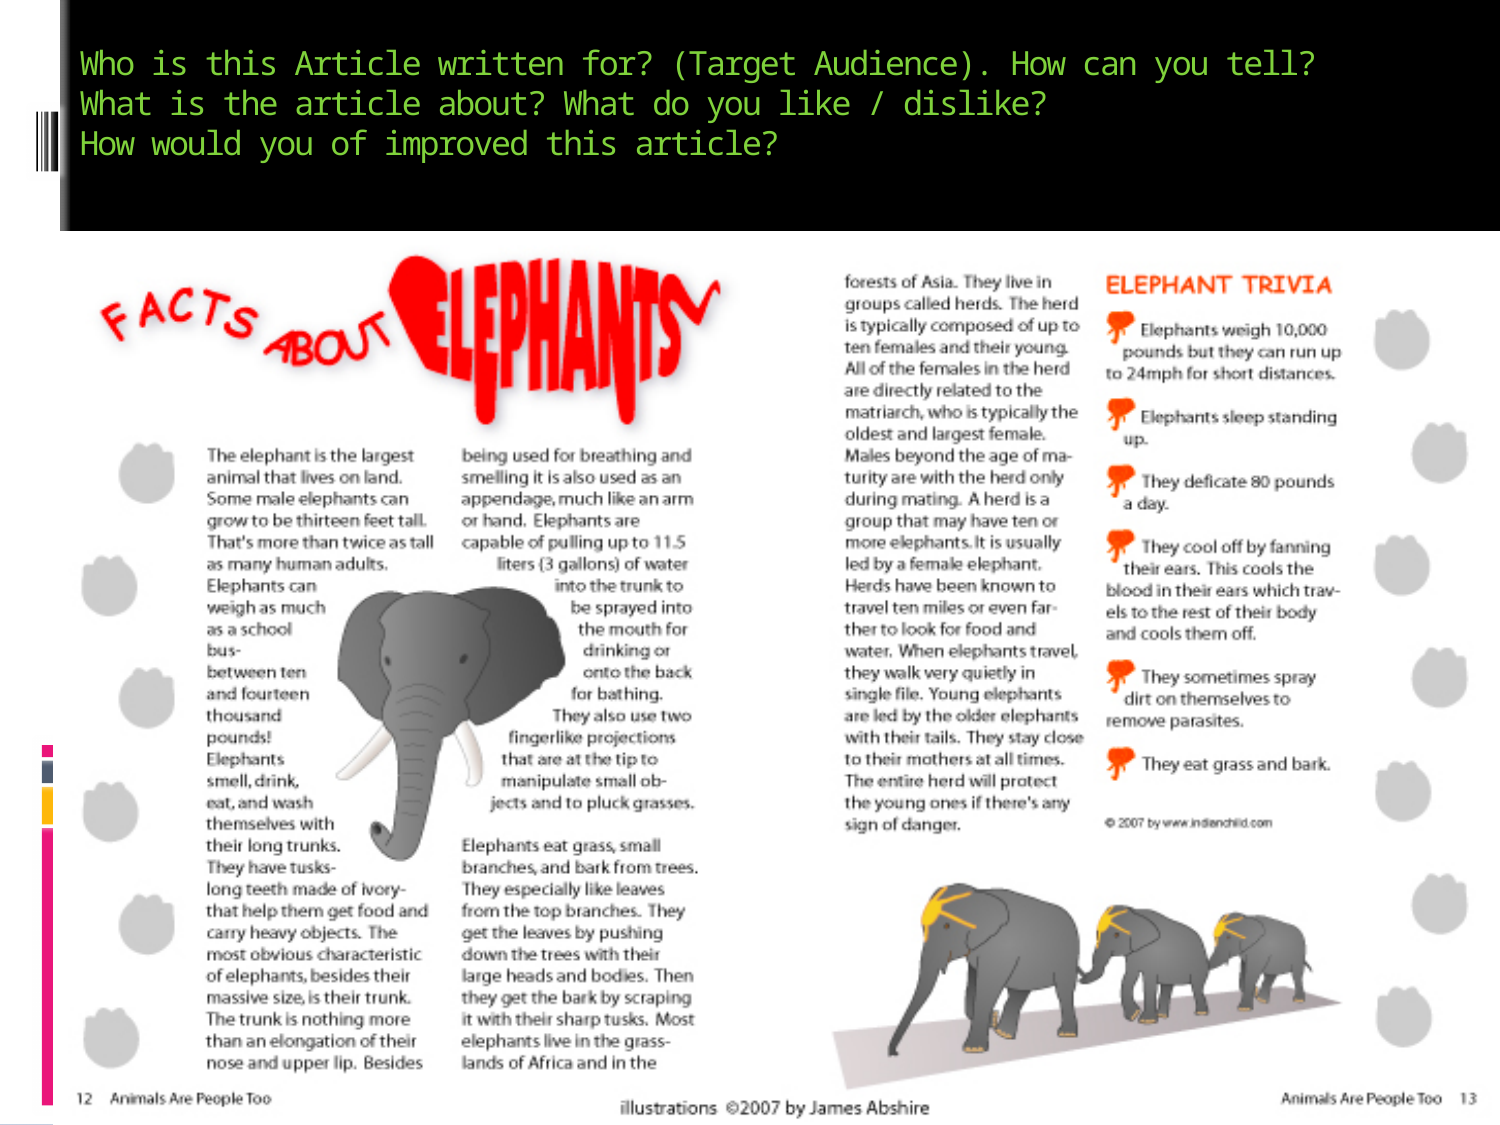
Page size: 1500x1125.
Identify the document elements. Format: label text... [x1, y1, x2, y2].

title Who is this Article written for? (Target Audience). How can you tell? What is the article about? What do you like / dislike? How would you of improved this article? [64, 0, 1425, 222]
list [52, 231, 1500, 1125]
